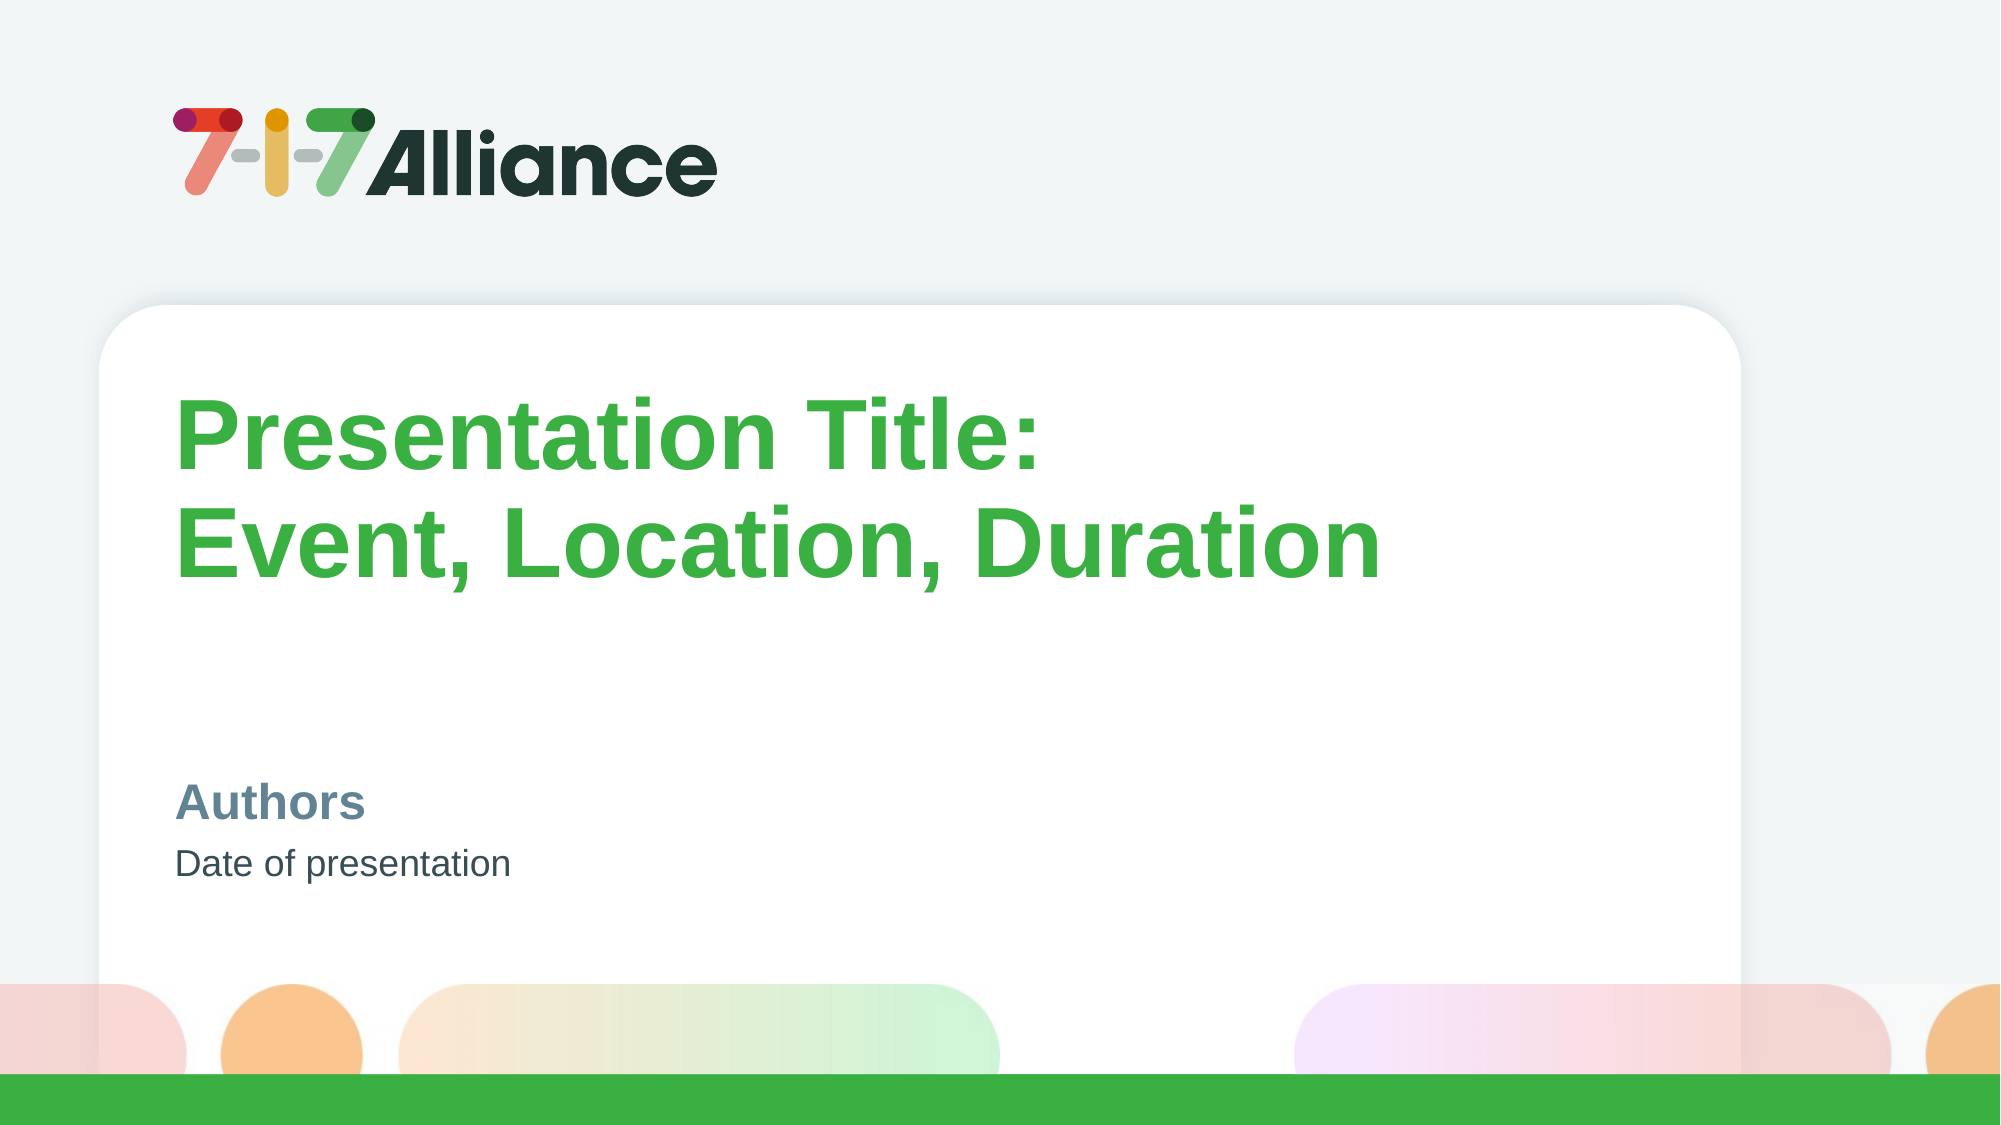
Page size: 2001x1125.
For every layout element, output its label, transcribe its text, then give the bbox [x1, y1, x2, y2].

picture [173, 108, 717, 197]
list Presentation Title: Event, Location, Duration [174, 383, 1679, 693]
list Authors [174, 741, 1660, 831]
list Date of presentation [174, 844, 1675, 937]
